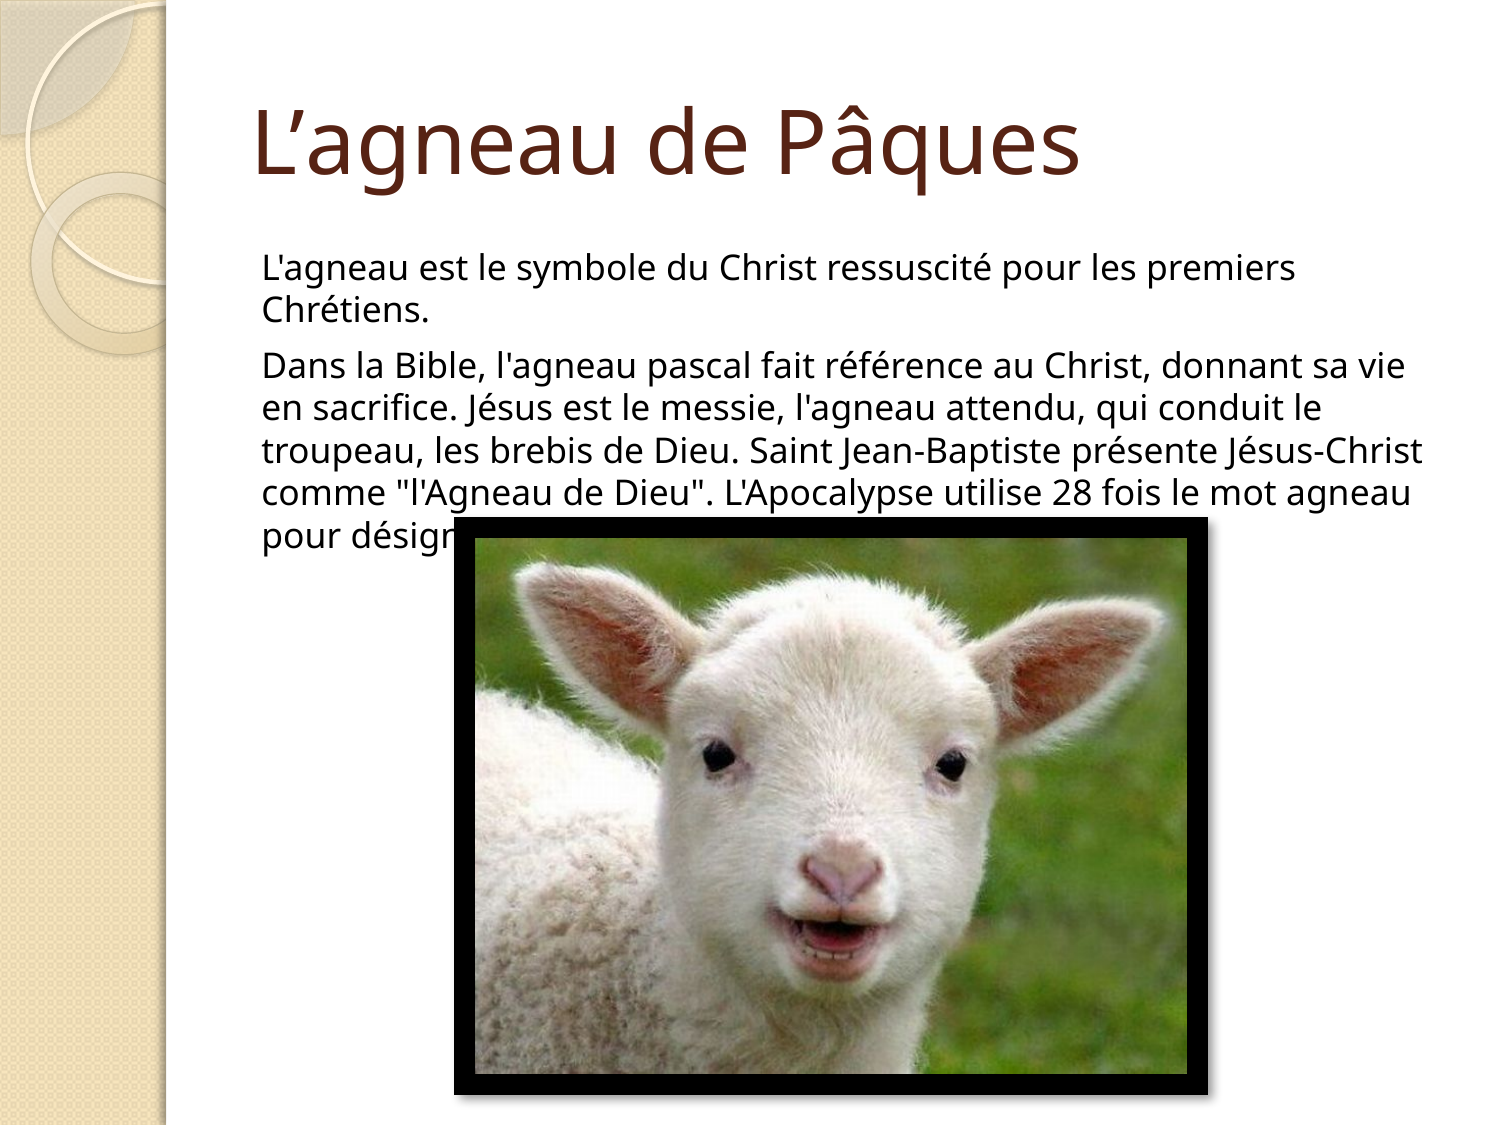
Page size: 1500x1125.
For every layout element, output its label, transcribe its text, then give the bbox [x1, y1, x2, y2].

list L'agneau est le symbole du Christ ressuscité pour les premiers Chrétiens. Dans la Bible, l'agneau pascal fait référence au Christ, donnant sa vie en sacrifice. Jésus est le messie, l'agneau attendu, qui conduit le troupeau, les brebis de Dieu. Saint Jean-Baptiste présente Jésus-Christ comme "l'Agneau de Dieu". L'Apocalypse utilise 28 fois le mot agneau pour désigner le Christ [235, 237, 1466, 1025]
title L’agneau de Pâques [235, 45, 1466, 233]
picture [474, 537, 1188, 1075]
